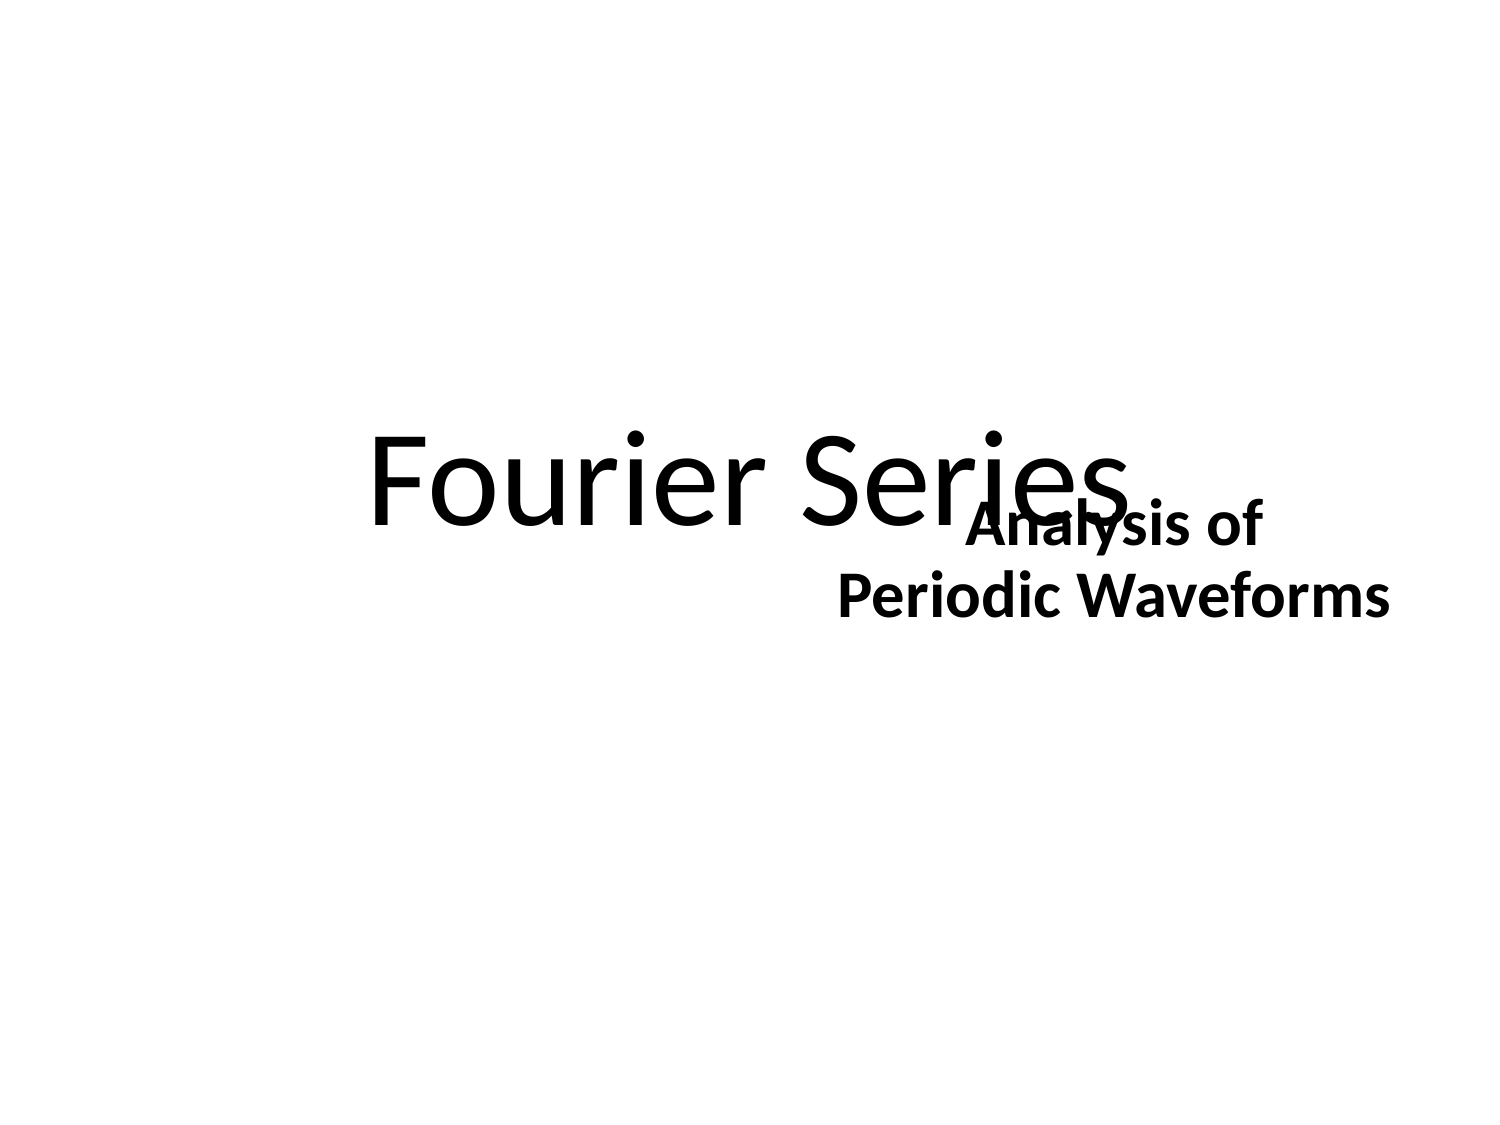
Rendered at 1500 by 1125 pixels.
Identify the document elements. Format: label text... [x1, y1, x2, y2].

subtitle Analysis of Periodic Waveforms [766, 480, 1463, 780]
title Fourier Series [112, 349, 1388, 591]
